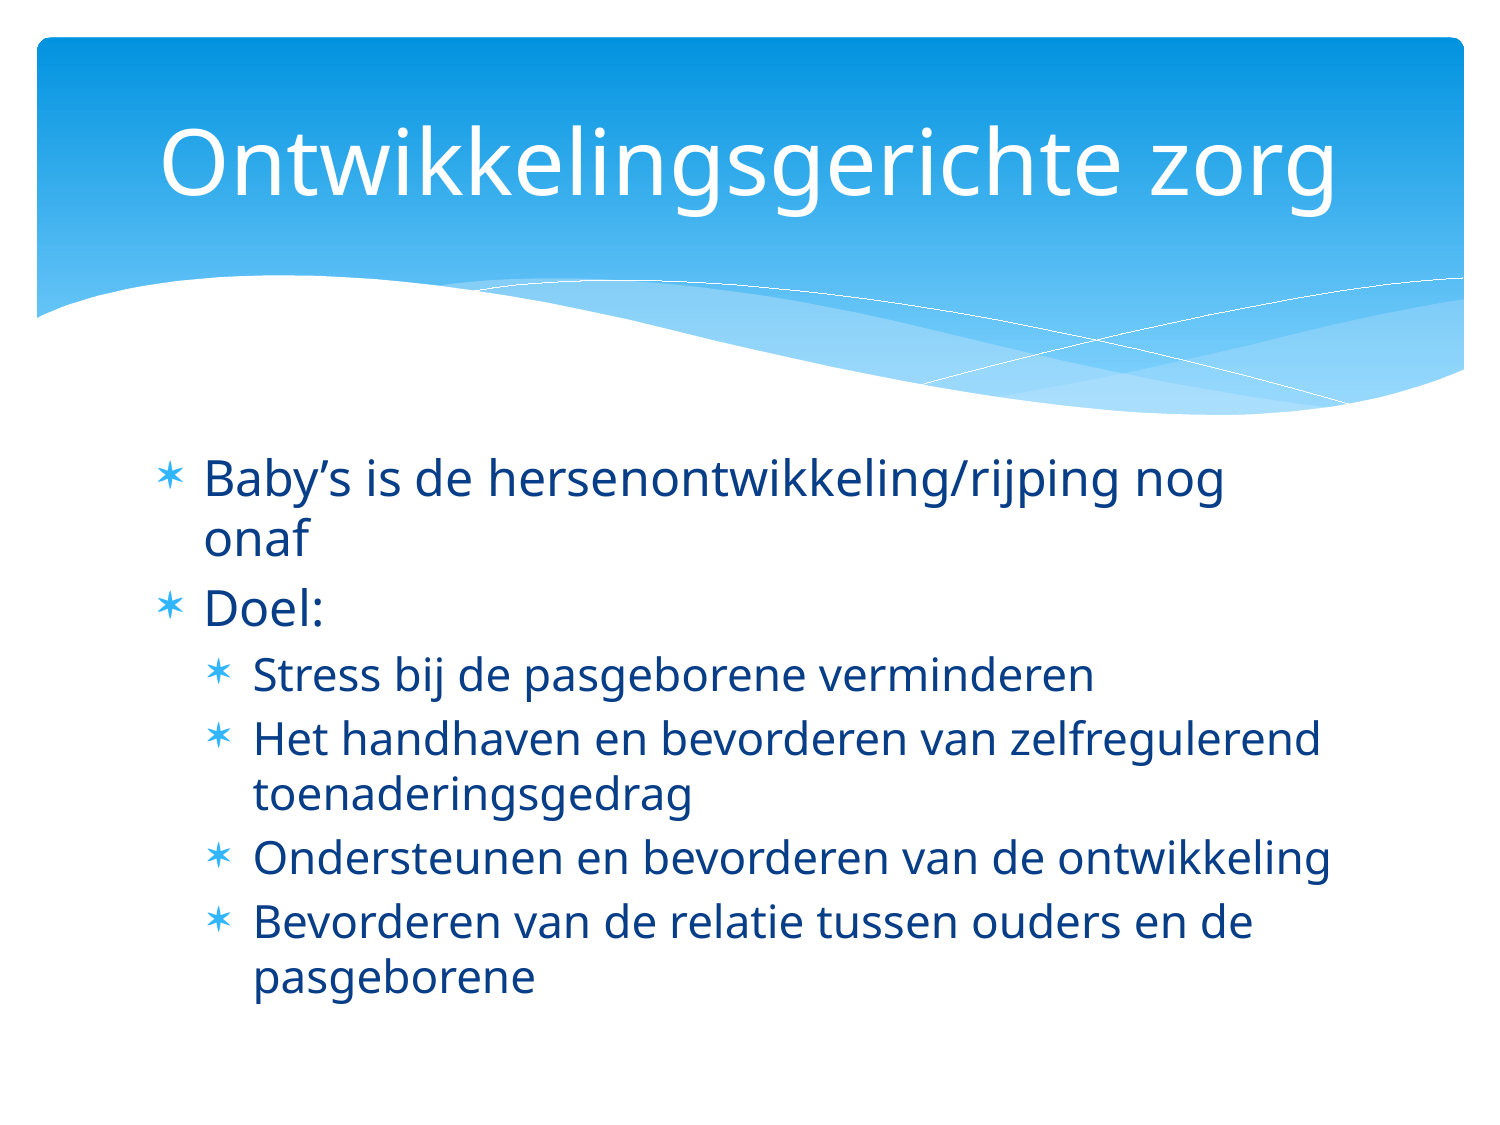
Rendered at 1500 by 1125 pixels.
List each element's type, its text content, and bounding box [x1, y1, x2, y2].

title Ontwikkelingsgerichte zorg [75, 55, 1425, 261]
list Baby’s is de hersenontwikkeling/rijping nog onaf Doel: Stress bij de pasgeborene verminderen Het handhaven en bevorderen van zelfregulerend toenaderingsgedrag Ondersteunen en bevorderen van de ontwikkeling Bevorderen van de relatie tussen ouders en de pasgeborene [143, 438, 1359, 1005]
